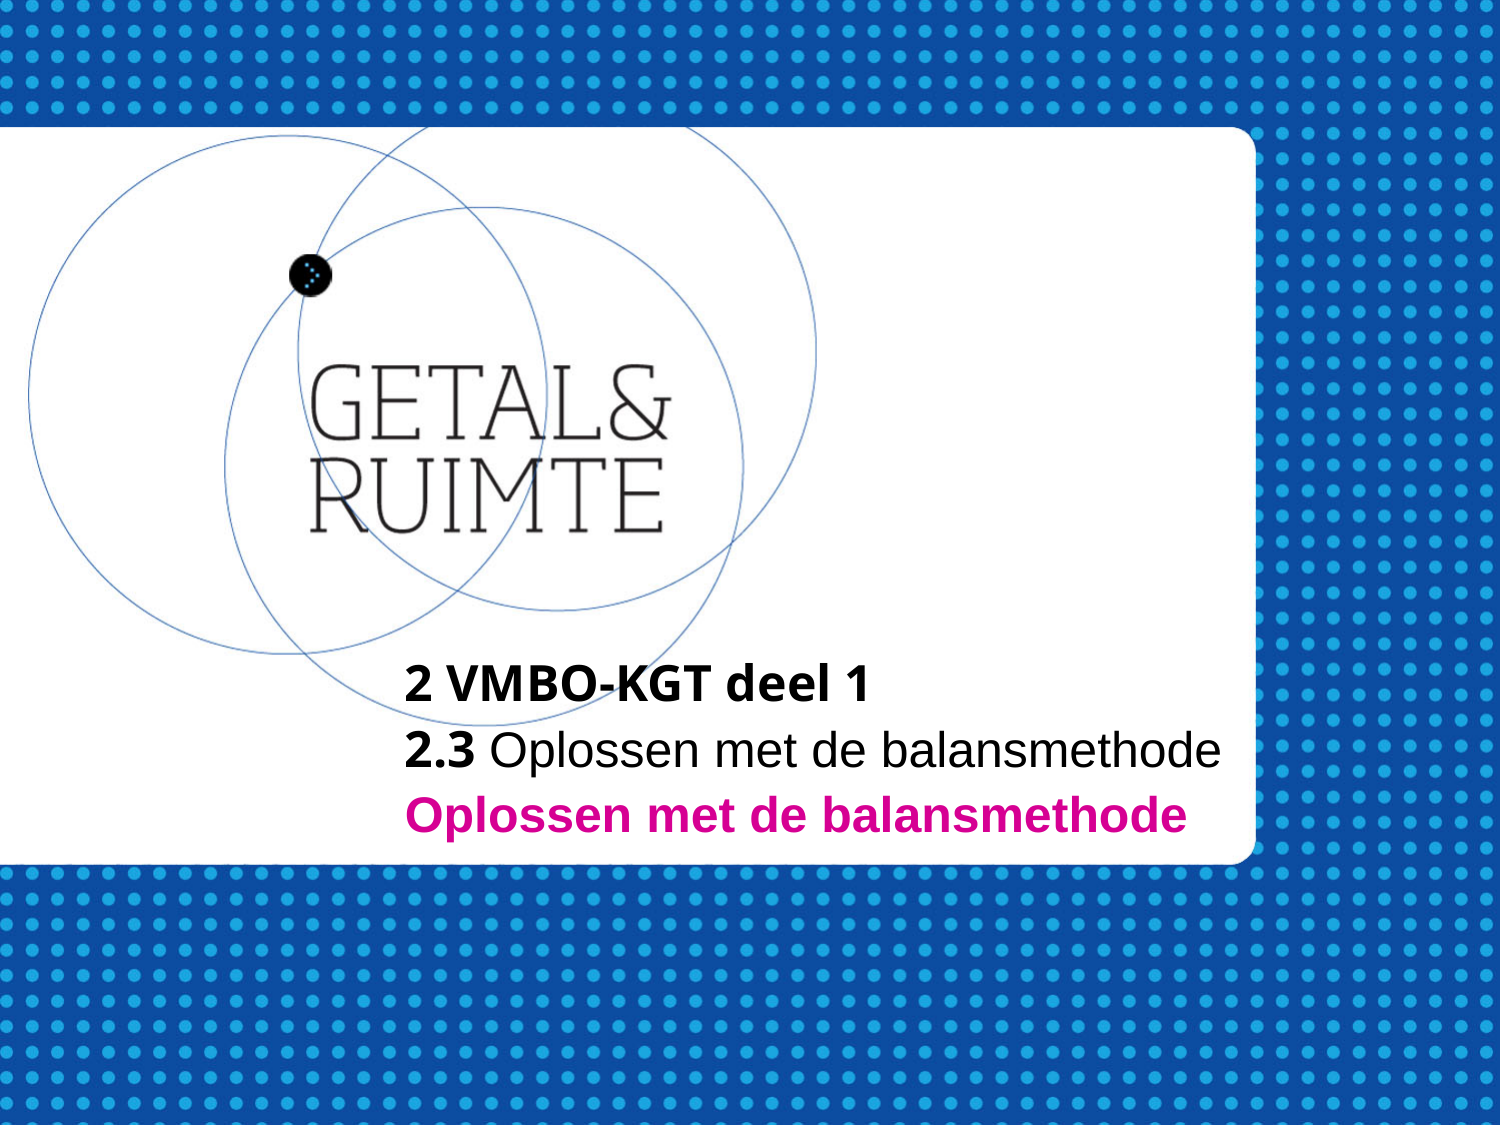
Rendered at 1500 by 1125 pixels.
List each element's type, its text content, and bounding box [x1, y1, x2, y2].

picture [0, 0, 1500, 1125]
text_box 2 VMBO-KGT deel 1 2.3 Oplossen met de balansmethode Oplossen met de balansmethode [390, 637, 969, 859]
